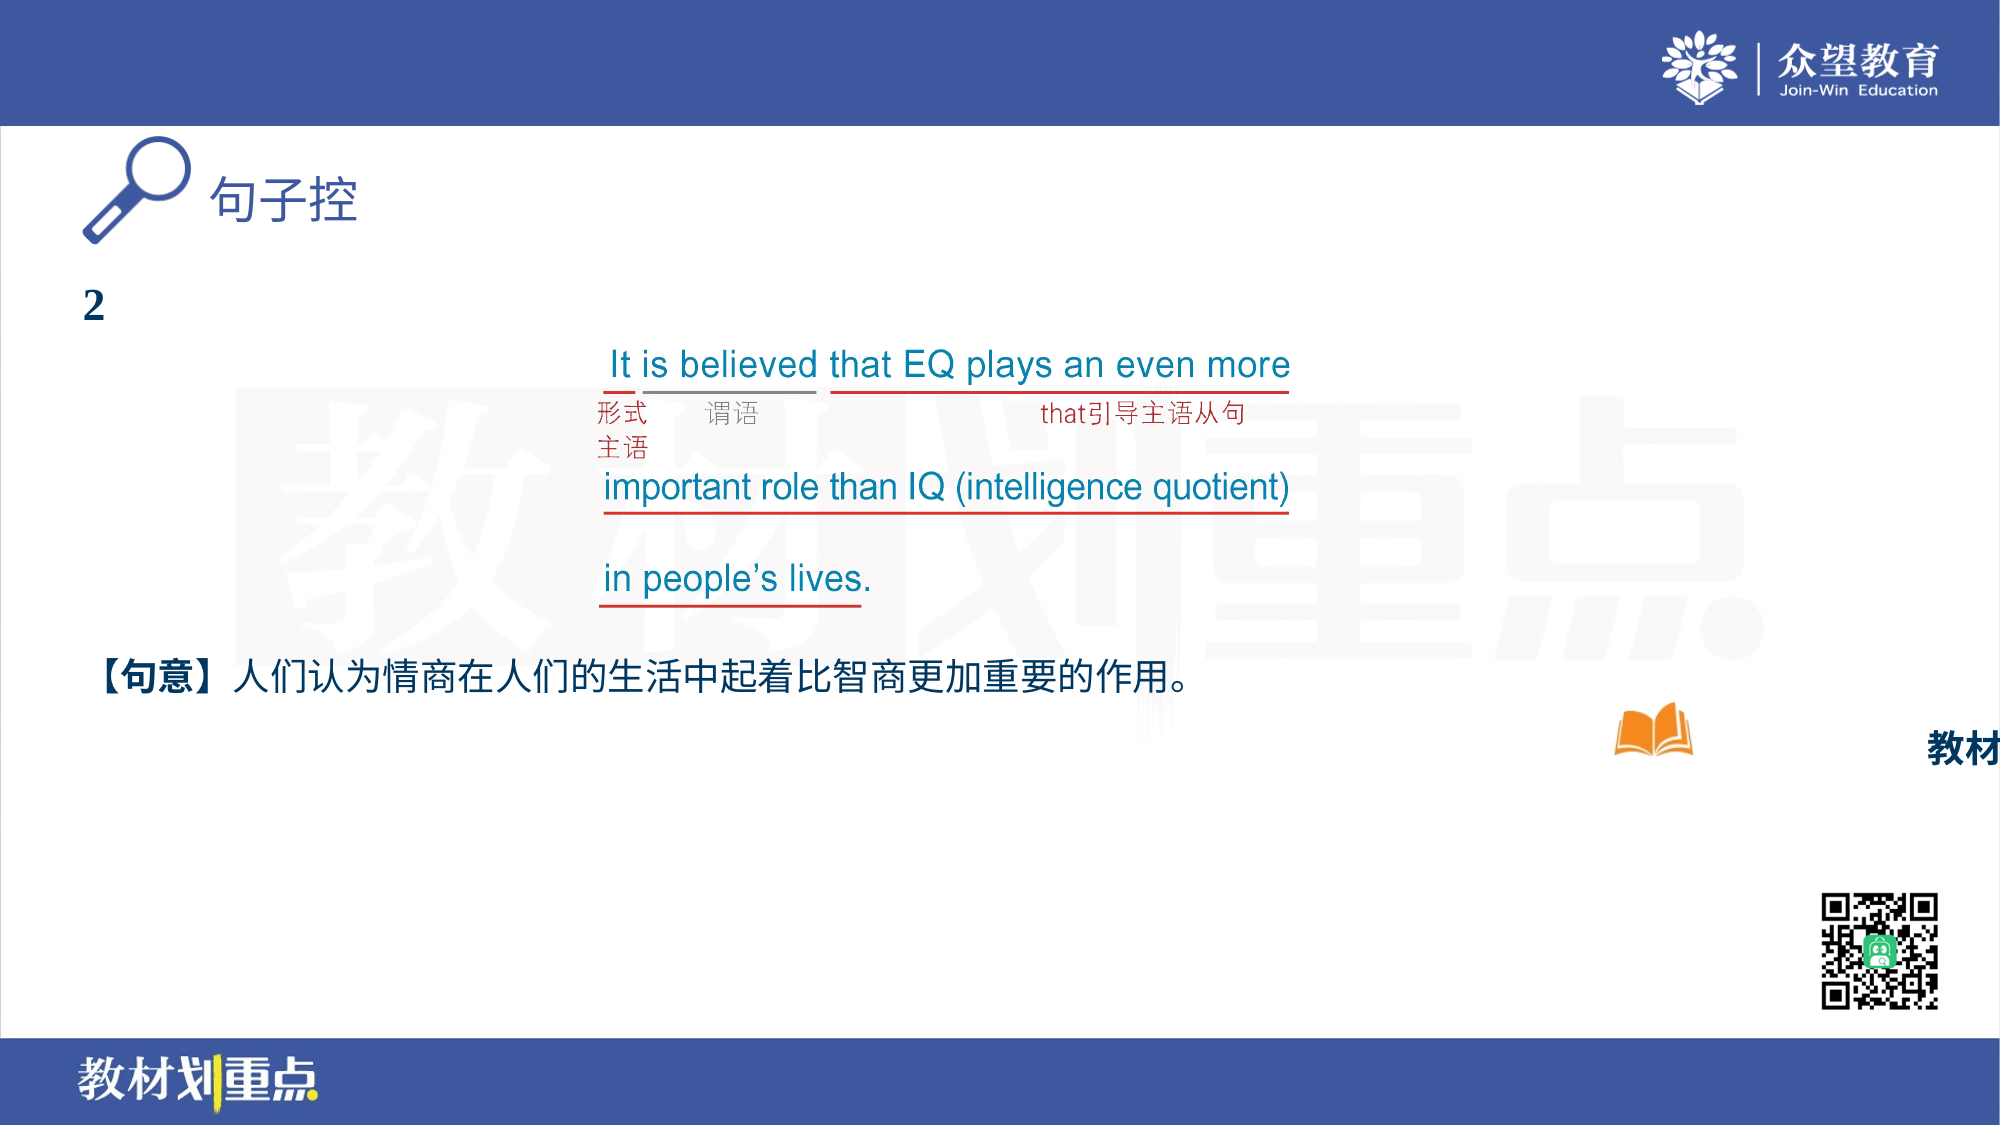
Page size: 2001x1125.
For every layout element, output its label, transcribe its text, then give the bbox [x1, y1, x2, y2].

picture [0, 0, 2000, 1125]
text_box 【句意】人们认为情商在人们的生活中起着比智商更加重要的作用。 教材P8 [82, 629, 1817, 763]
text_box 2 [82, 247, 1817, 387]
